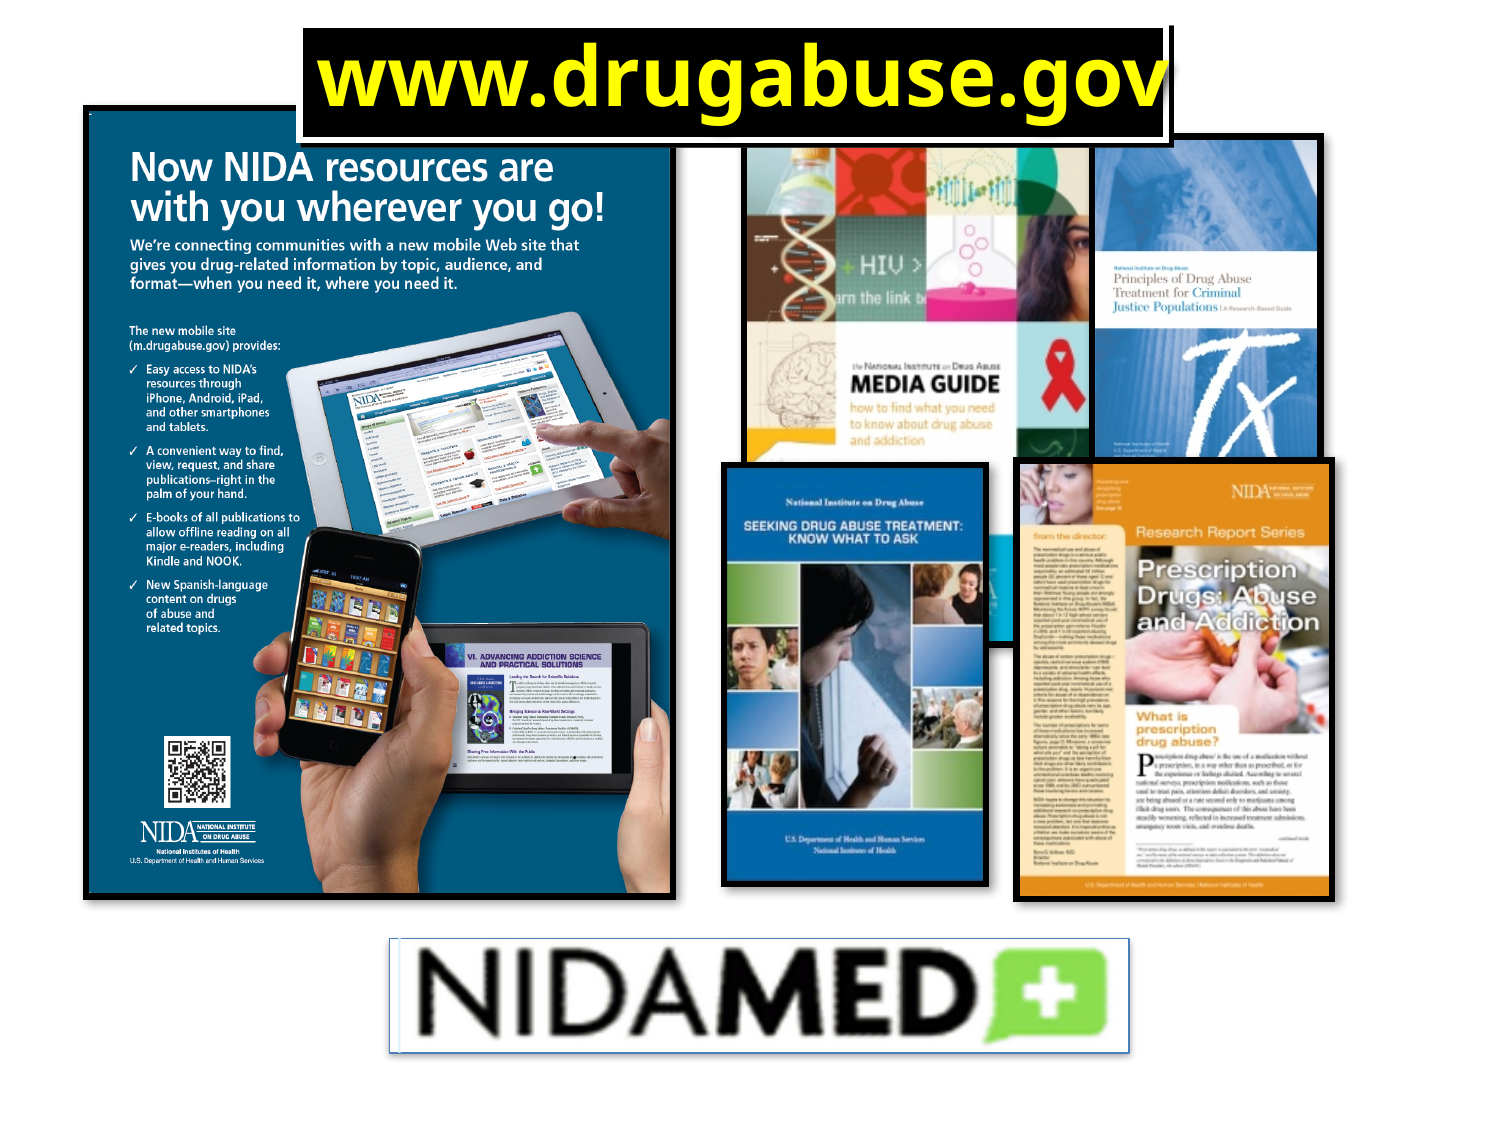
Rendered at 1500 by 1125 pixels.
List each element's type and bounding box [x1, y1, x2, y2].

text_box [88, 15, 1330, 896]
text_box [389, 938, 1130, 1054]
